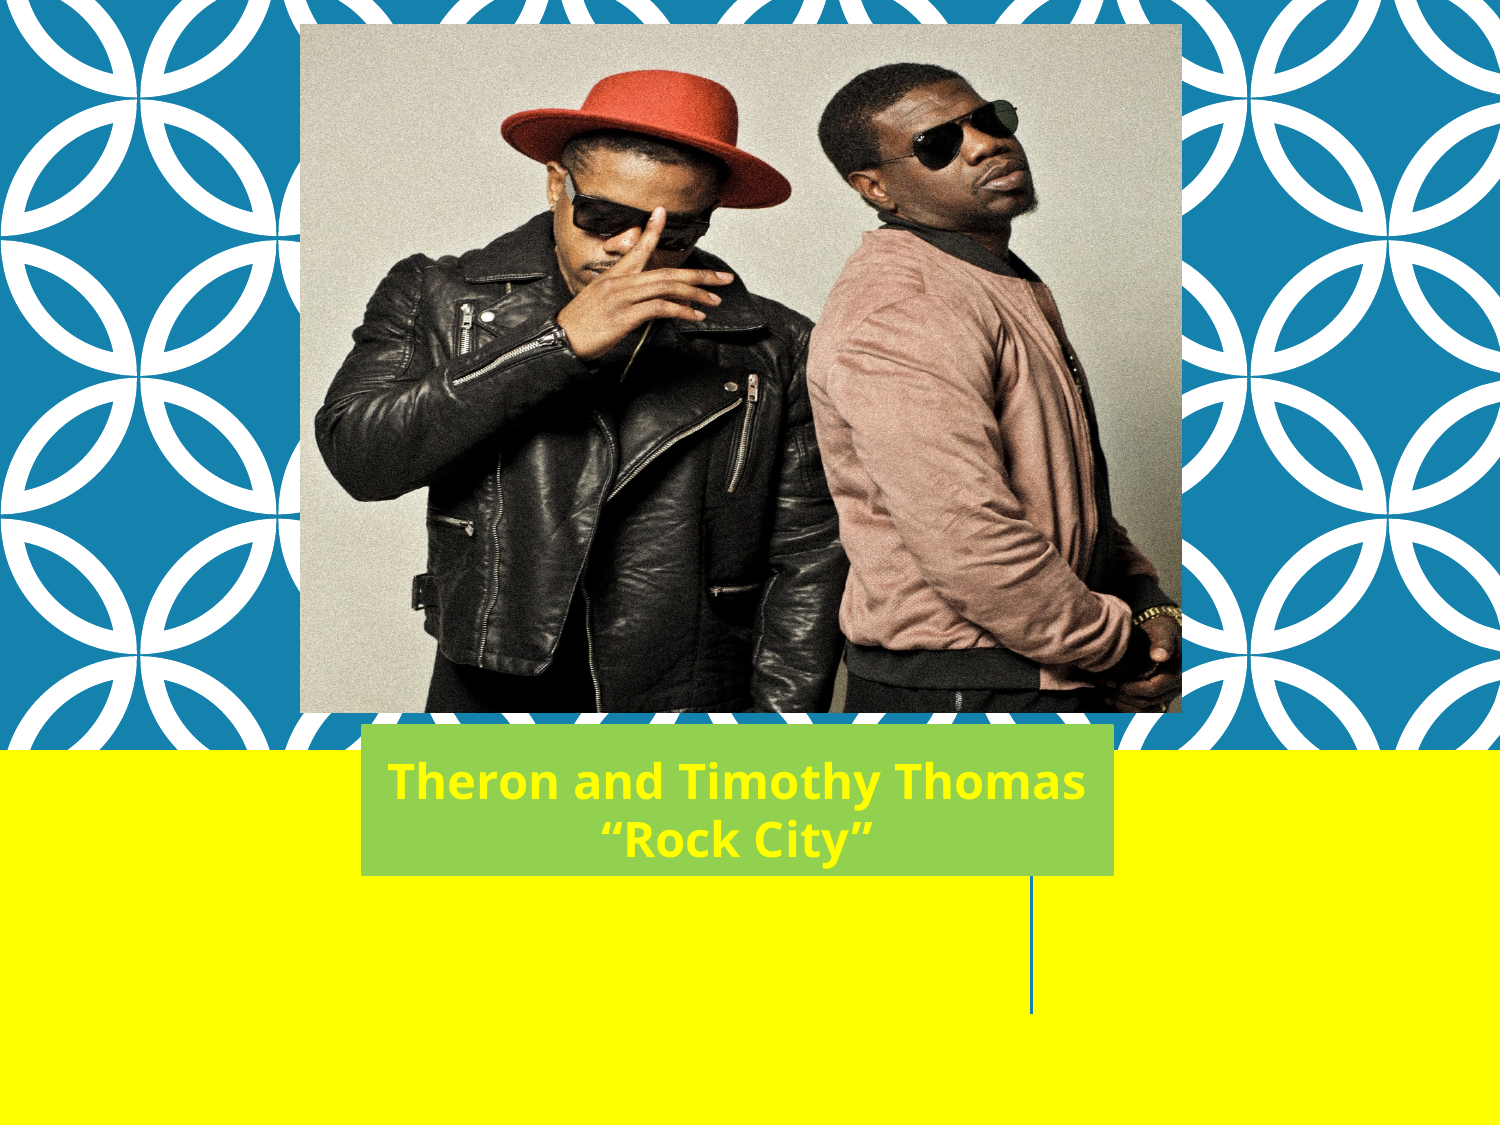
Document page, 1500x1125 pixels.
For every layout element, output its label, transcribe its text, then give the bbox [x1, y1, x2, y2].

text_box Theron and Timothy Thomas “Rock City” [361, 724, 1114, 876]
picture [299, 24, 1182, 713]
